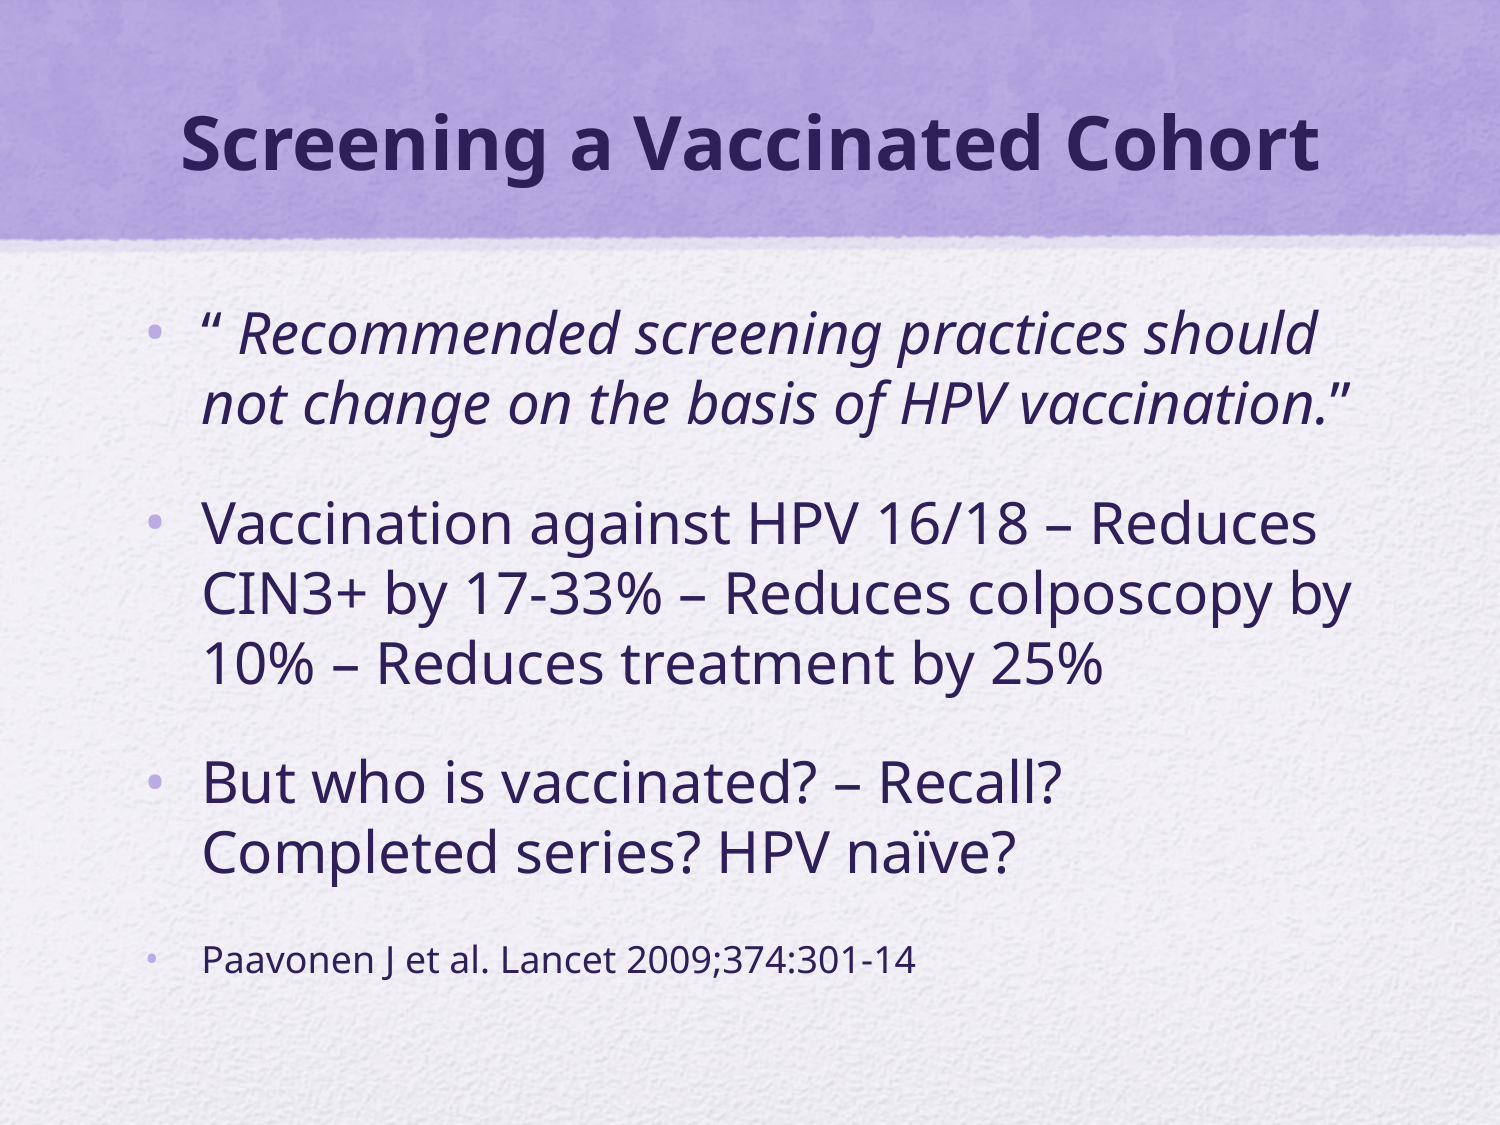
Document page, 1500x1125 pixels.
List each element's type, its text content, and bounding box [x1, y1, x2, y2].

list “ Recommended screening practices should not change on the basis of HPV vaccination.” Vaccination against HPV 16/18 – Reduces CIN3+ by 17-33% – Reduces colposcopy by 10% – Reduces treatment by 25% But who is vaccinated? – Recall? Completed series? HPV naïve? Paavonen J et al. Lancet 2009;374:301-14 [129, 288, 1372, 993]
picture [0, 225, 1500, 1125]
title Screening a Vaccinated Cohort [129, 6, 1372, 239]
